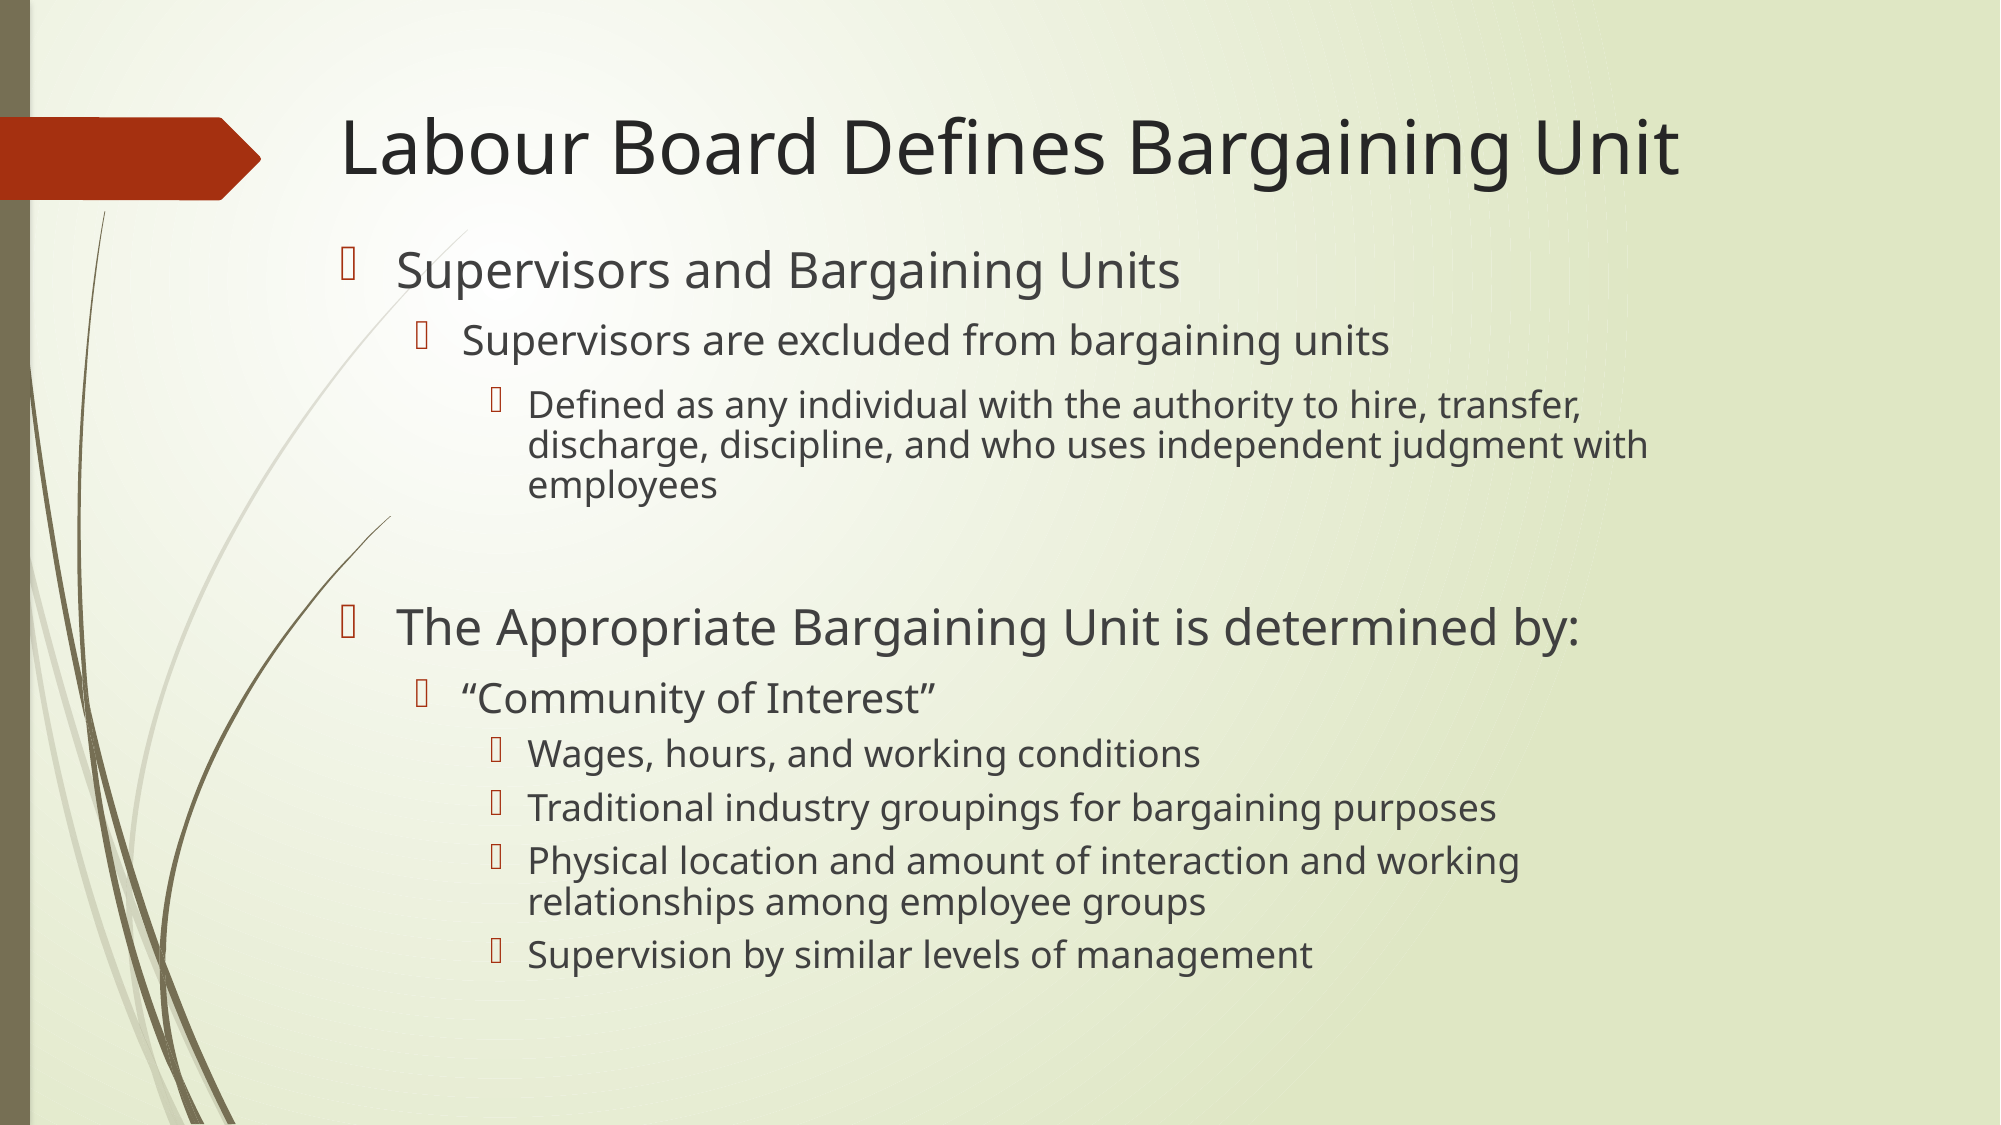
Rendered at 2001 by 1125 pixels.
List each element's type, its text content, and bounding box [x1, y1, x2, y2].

list Supervisors and Bargaining Units Supervisors are excluded from bargaining units Defined as any individual with the authority to hire, transfer, discharge, discipline, and who uses independent judgment with employees The Appropriate Bargaining Unit is determined by: “Community of Interest” Wages, hours, and working conditions Traditional industry groupings for bargaining purposes Physical location and amount of interaction and working relationships among employee groups Supervision by similar levels of management [324, 237, 1675, 875]
title Labour Board Defines Bargaining Unit [324, 91, 1787, 303]
